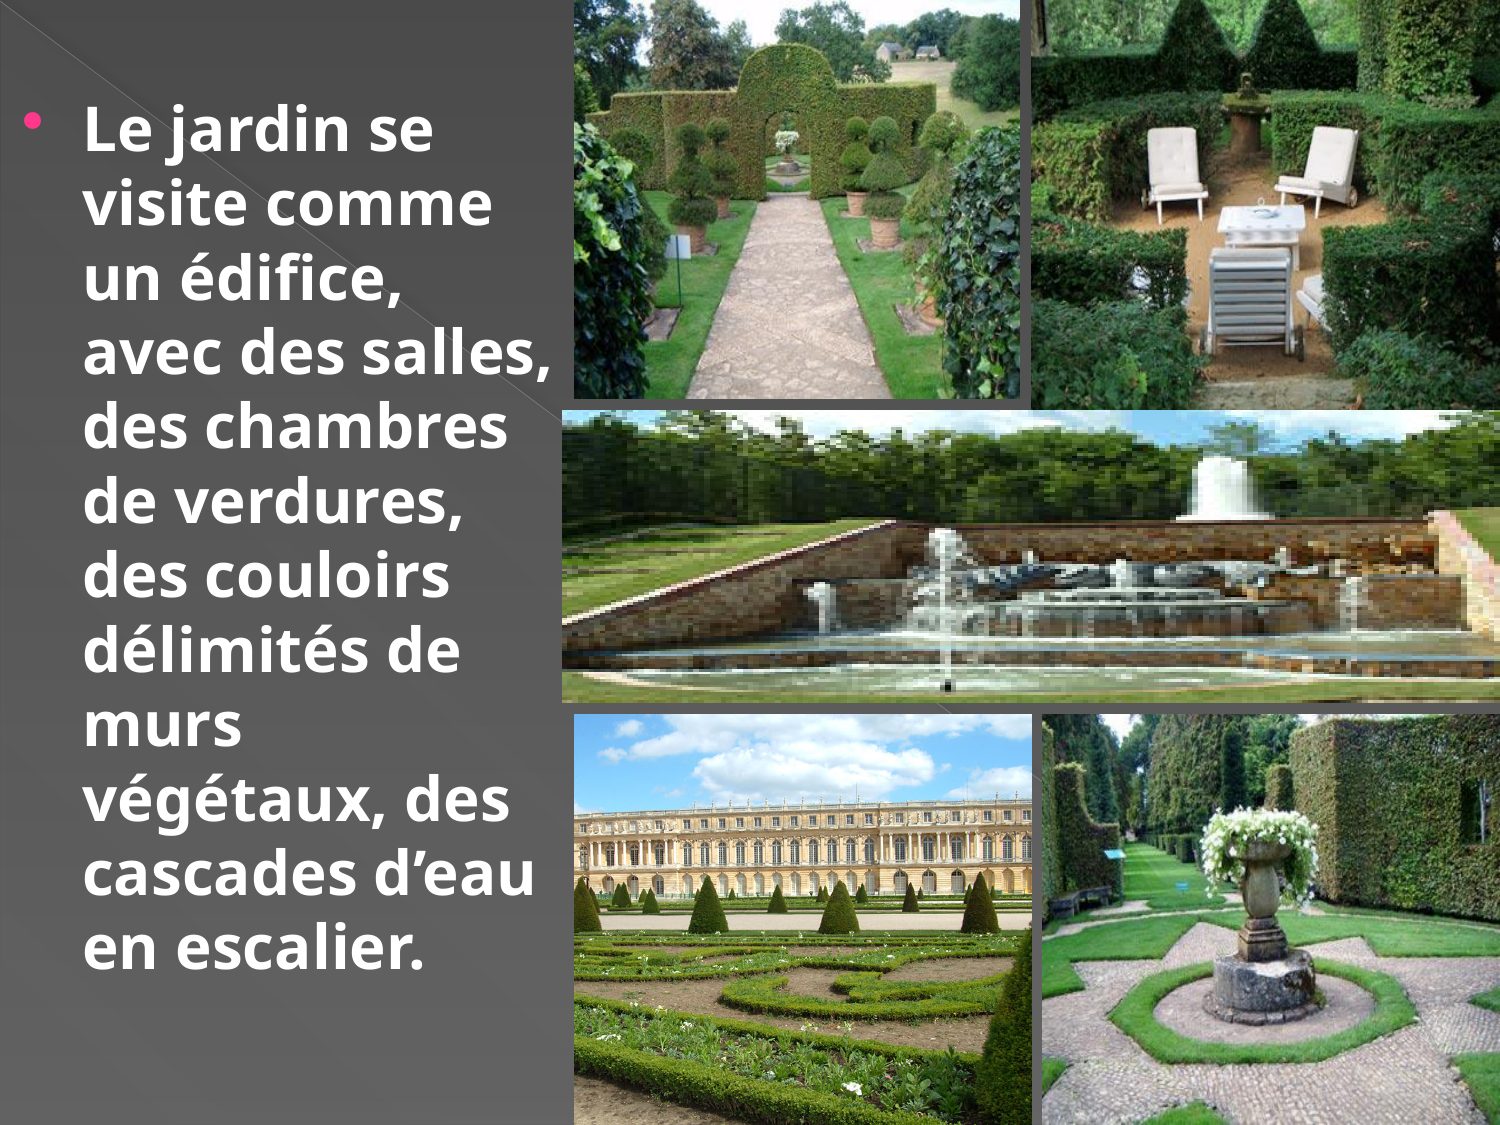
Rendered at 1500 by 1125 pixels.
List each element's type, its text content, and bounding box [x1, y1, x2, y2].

picture [1042, 714, 1500, 1125]
picture [562, 0, 1500, 704]
picture [573, 714, 1032, 1125]
picture [573, 0, 1020, 399]
list Le jardin se visite comme un édifice, avec des salles, des chambres de verdures, des couloirs délimités de murs végétaux, des cascades d’eau en escalier. [0, 82, 566, 1005]
